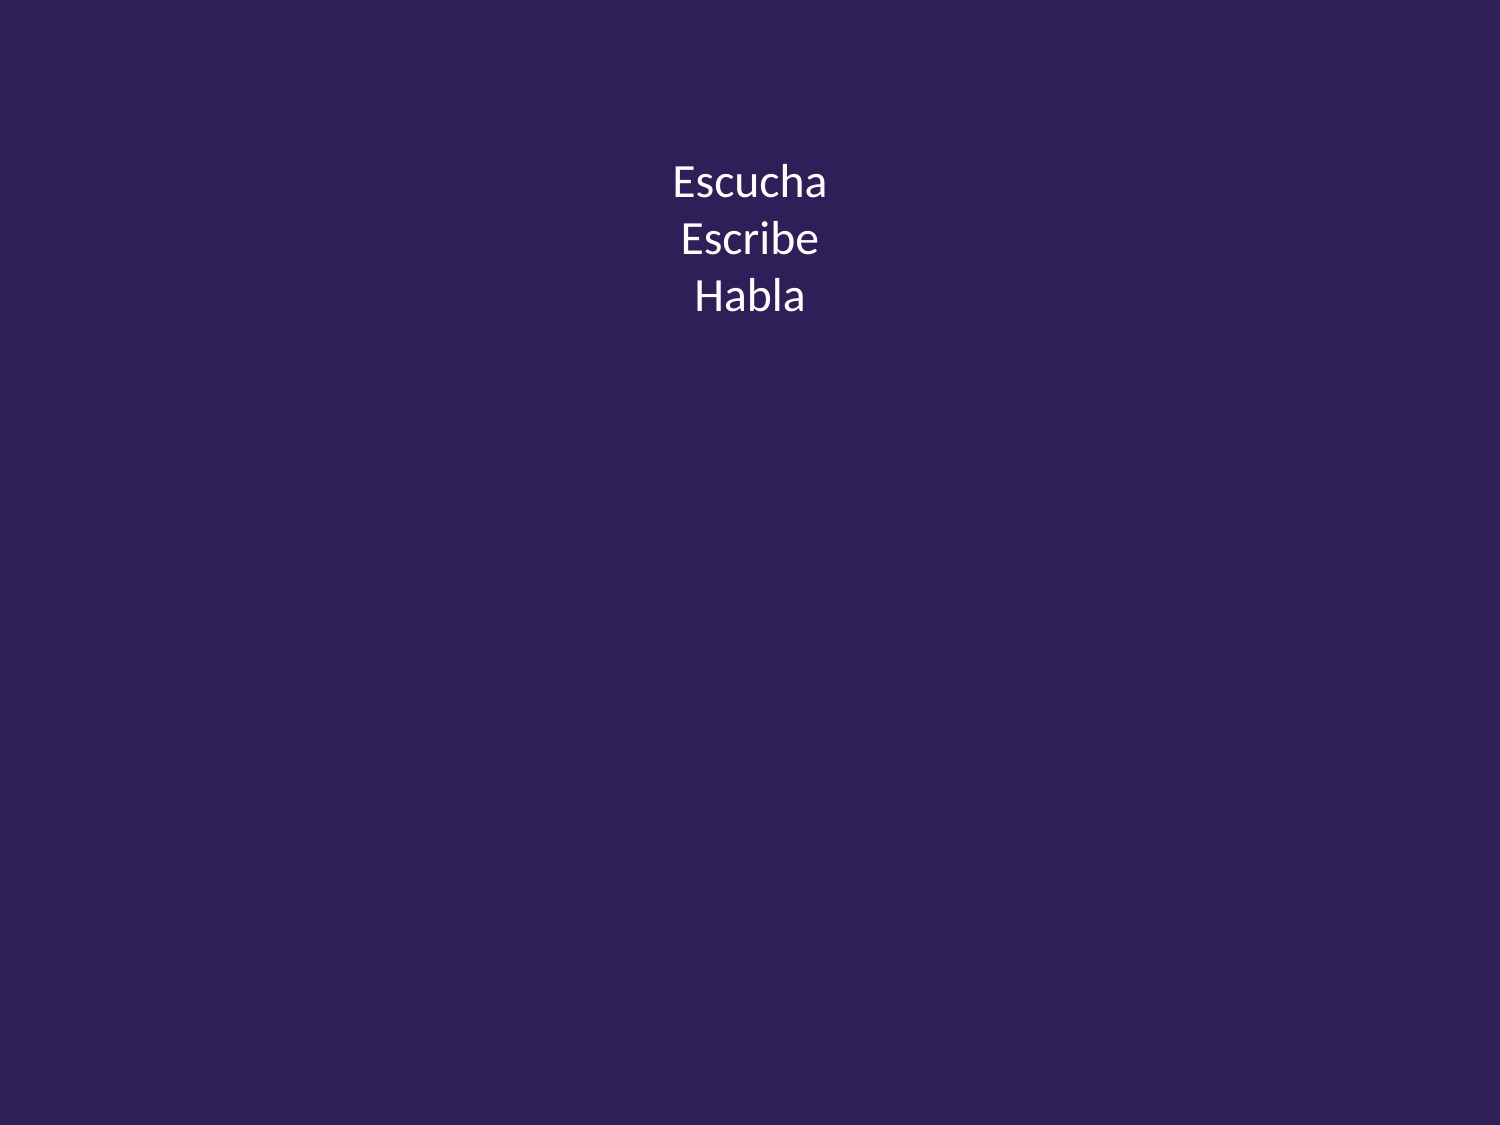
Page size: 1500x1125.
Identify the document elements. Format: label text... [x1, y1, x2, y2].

title Escucha Escribe Habla [75, 141, 1425, 330]
